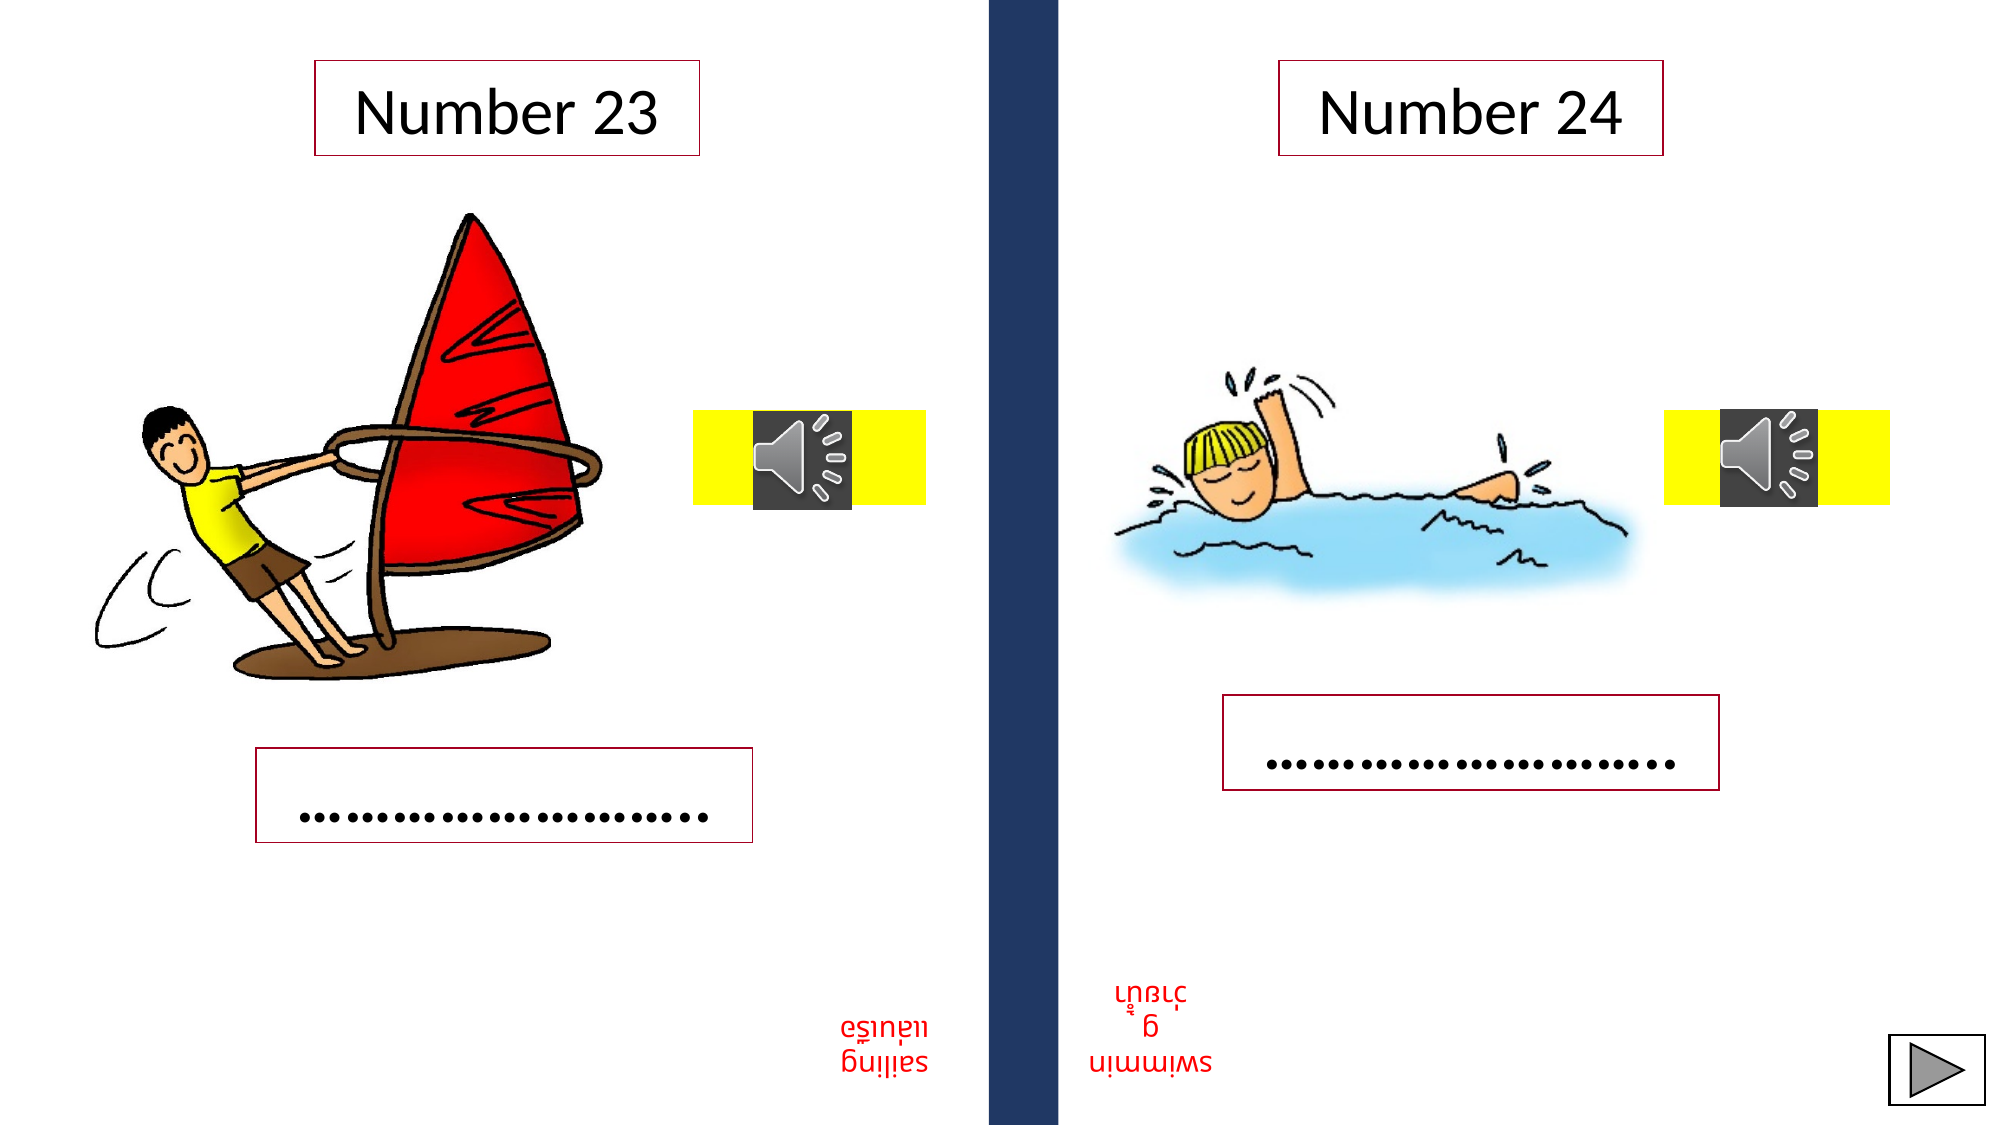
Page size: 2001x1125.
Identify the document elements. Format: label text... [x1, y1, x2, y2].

picture [57, 207, 655, 696]
text_box …………………….. [1222, 695, 1720, 790]
text_box sailing แล่นเรือ [768, 1008, 1001, 1093]
table_header [1820, 410, 1890, 505]
table_header [693, 410, 752, 505]
text_box …………………….. [256, 747, 753, 843]
picture [1088, 346, 1664, 612]
table_header [1664, 410, 1719, 505]
text_box Number 23 [315, 60, 700, 156]
text_box Number 24 [1278, 60, 1664, 156]
text_box swimming ว่ายน้ำ [1067, 973, 1235, 1093]
text_box [1888, 1034, 1986, 1106]
text_box [988, 0, 1059, 1125]
picture [752, 410, 853, 511]
table_header [853, 410, 926, 505]
picture [1719, 407, 1820, 508]
